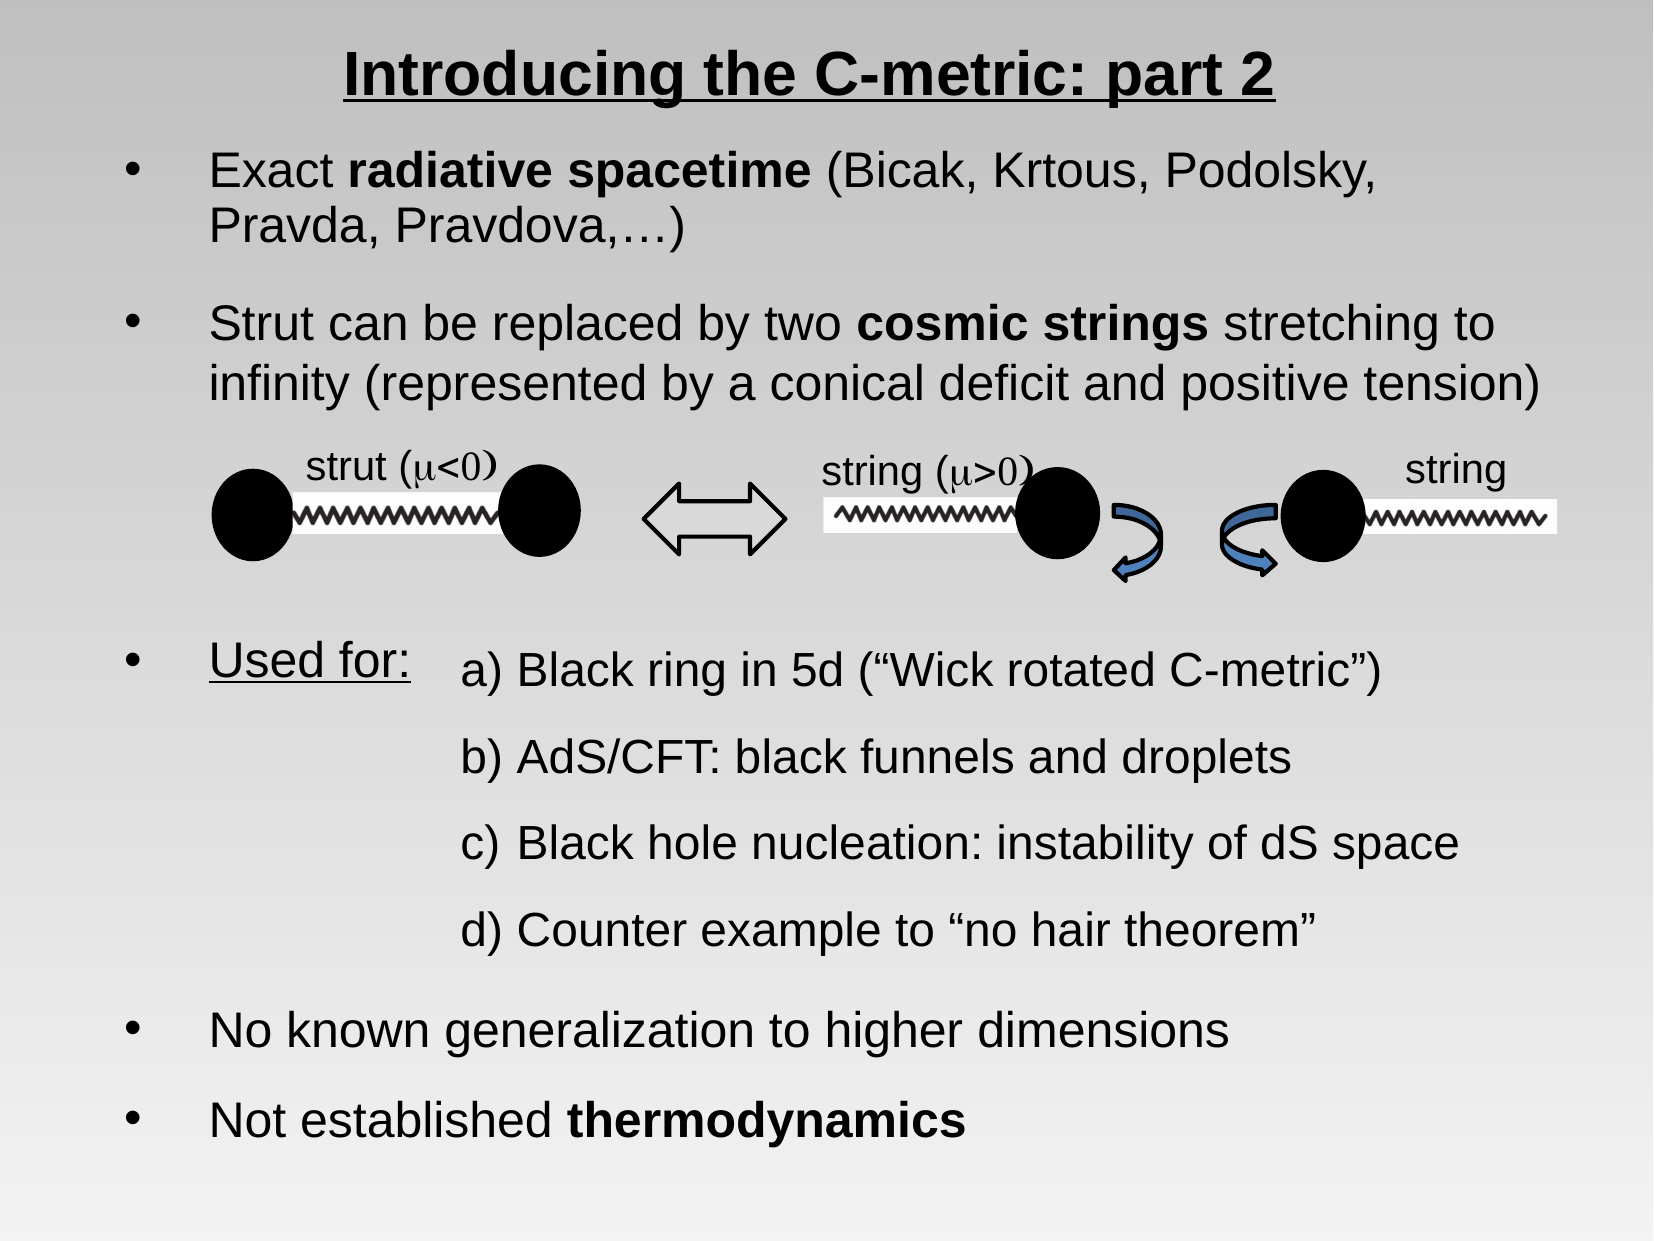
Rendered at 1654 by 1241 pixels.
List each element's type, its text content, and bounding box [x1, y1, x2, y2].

text_box Introducing the C-metric: part 2 [48, 31, 1572, 134]
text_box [213, 436, 1558, 583]
text_box Exact radiative spacetime (Bicak, Krtous, Podolsky, Pravda, Pravdova,…) [109, 135, 1572, 282]
text_box Black ring in 5d (“Wick rotated C-metric”) AdS/CFT: black funnels and droplets Black hole nucleation: instability of dS space Counter example to “no hair theorem” [445, 636, 1558, 963]
text_box Strut can be replaced by two cosmic strings stretching to infinity (represented by a conical deficit and positive tension) Used for: No known generalization to higher dimensions Not established thermodynamics [109, 282, 1609, 1156]
